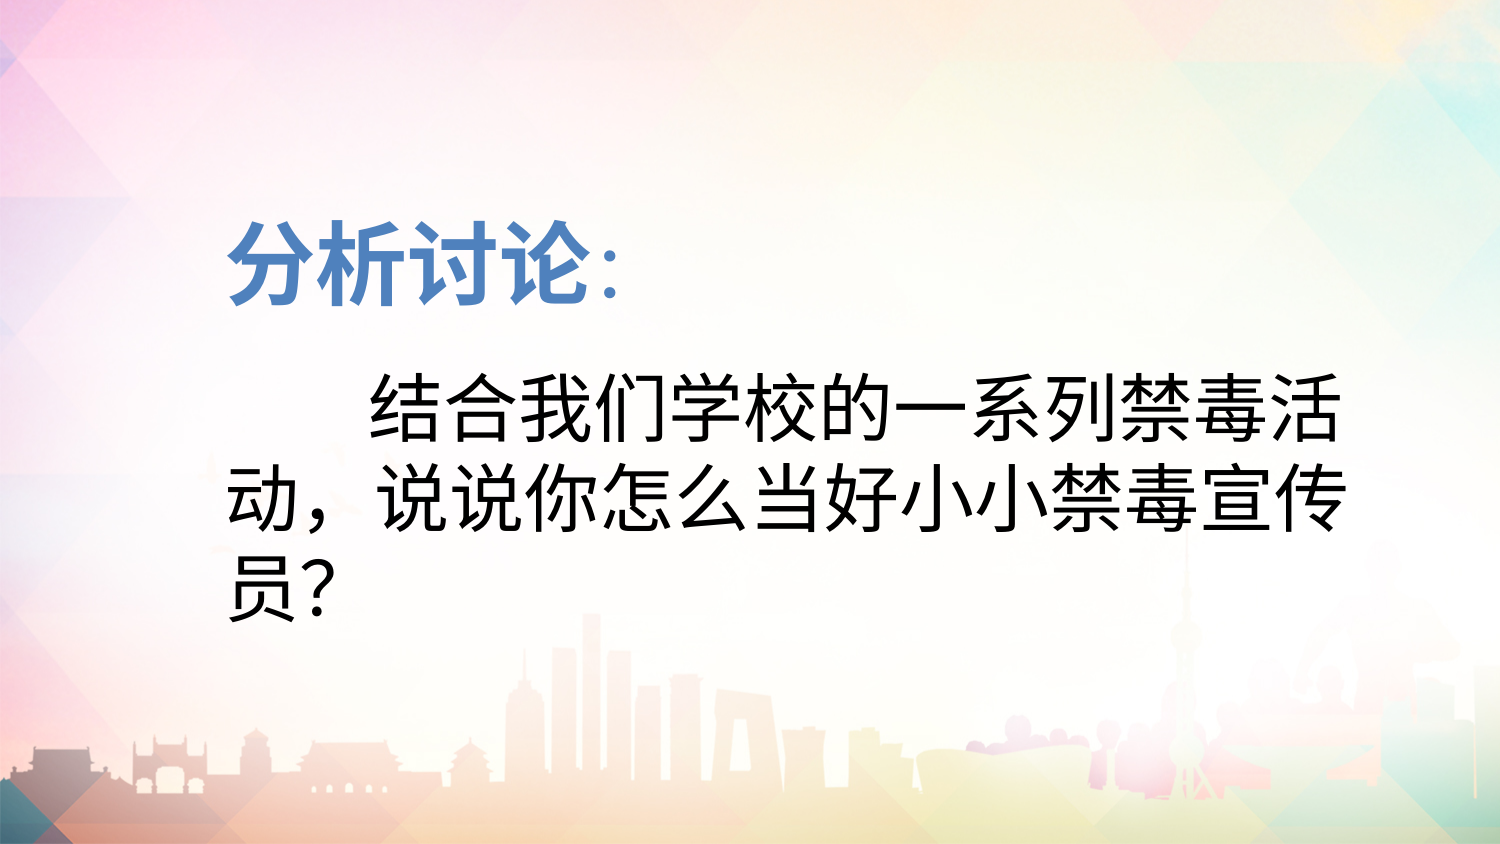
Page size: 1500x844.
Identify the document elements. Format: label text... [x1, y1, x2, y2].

picture [0, 0, 1500, 844]
text_box 分析讨论： 结合我们学校的一系列禁毒活动，说说你怎么当好小小禁毒宣传员？ [209, 199, 1395, 640]
